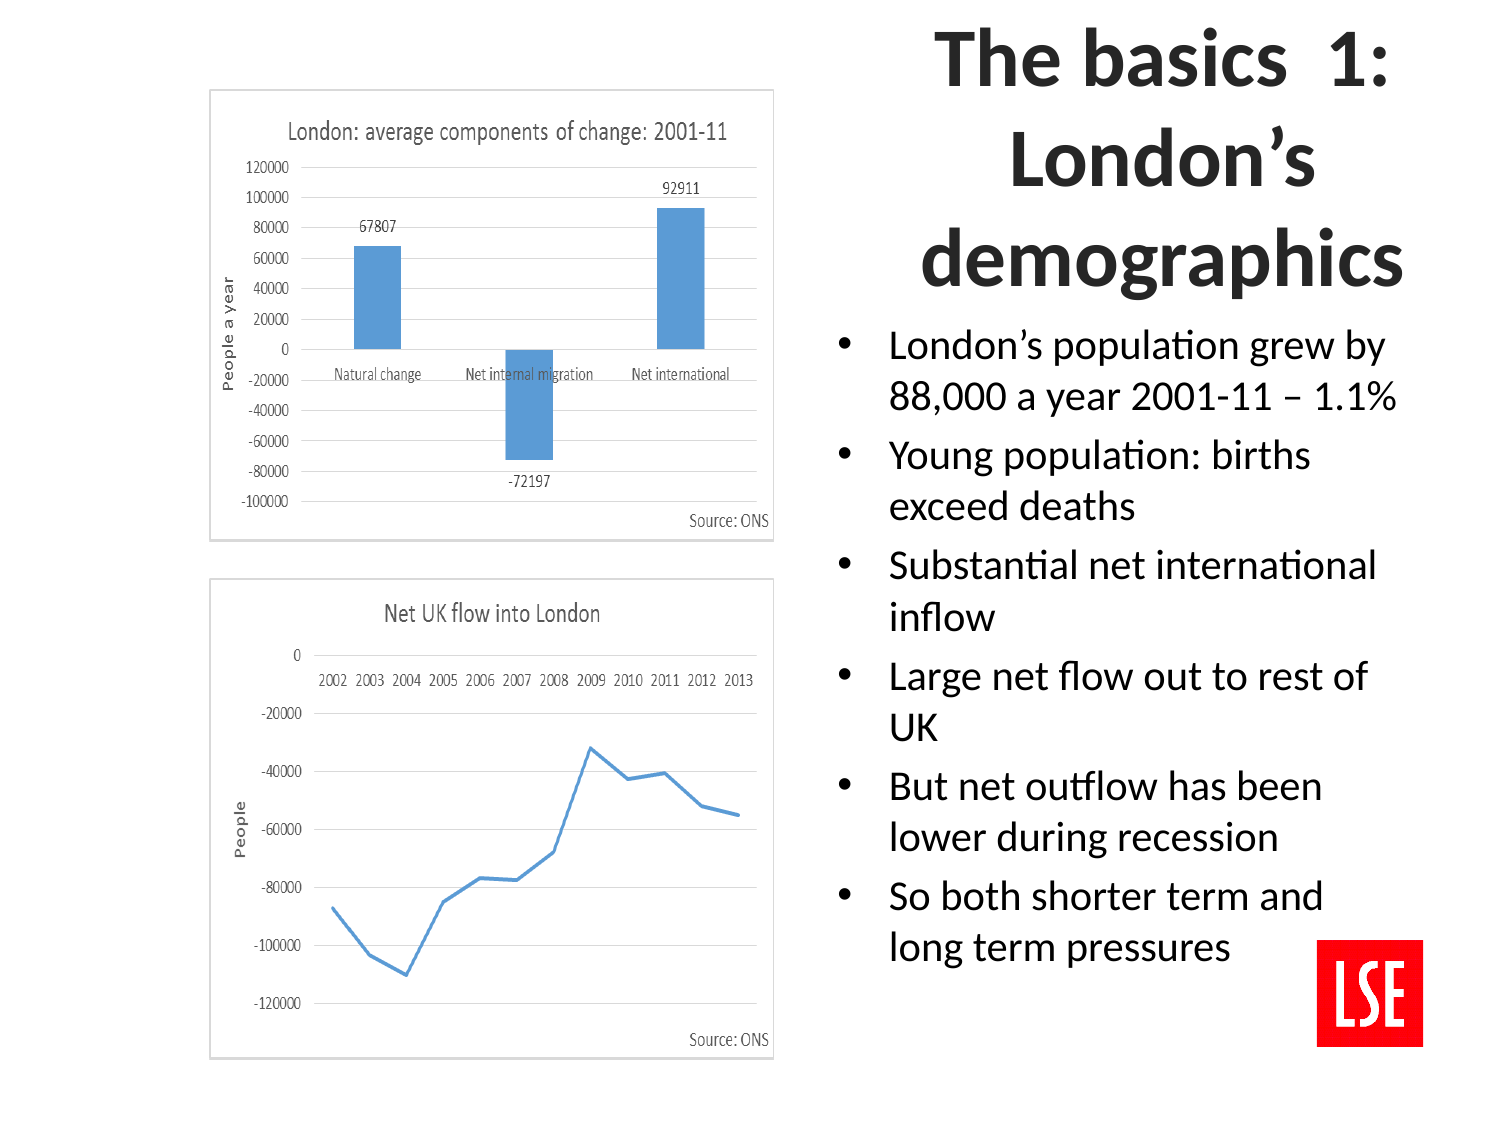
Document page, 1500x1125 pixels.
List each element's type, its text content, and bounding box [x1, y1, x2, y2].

picture [209, 578, 774, 1060]
picture [1316, 940, 1424, 1047]
title The basics 1: London’s demographics [808, 89, 1500, 216]
list London’s population grew by 88,000 a year 2001-11 – 1.1% Young population: births exceed deaths Substantial net international inflow Large net flow out to rest of UK But net outflow has been lower during recession So both shorter term and long term pressures [822, 309, 1416, 1003]
picture [209, 89, 774, 542]
